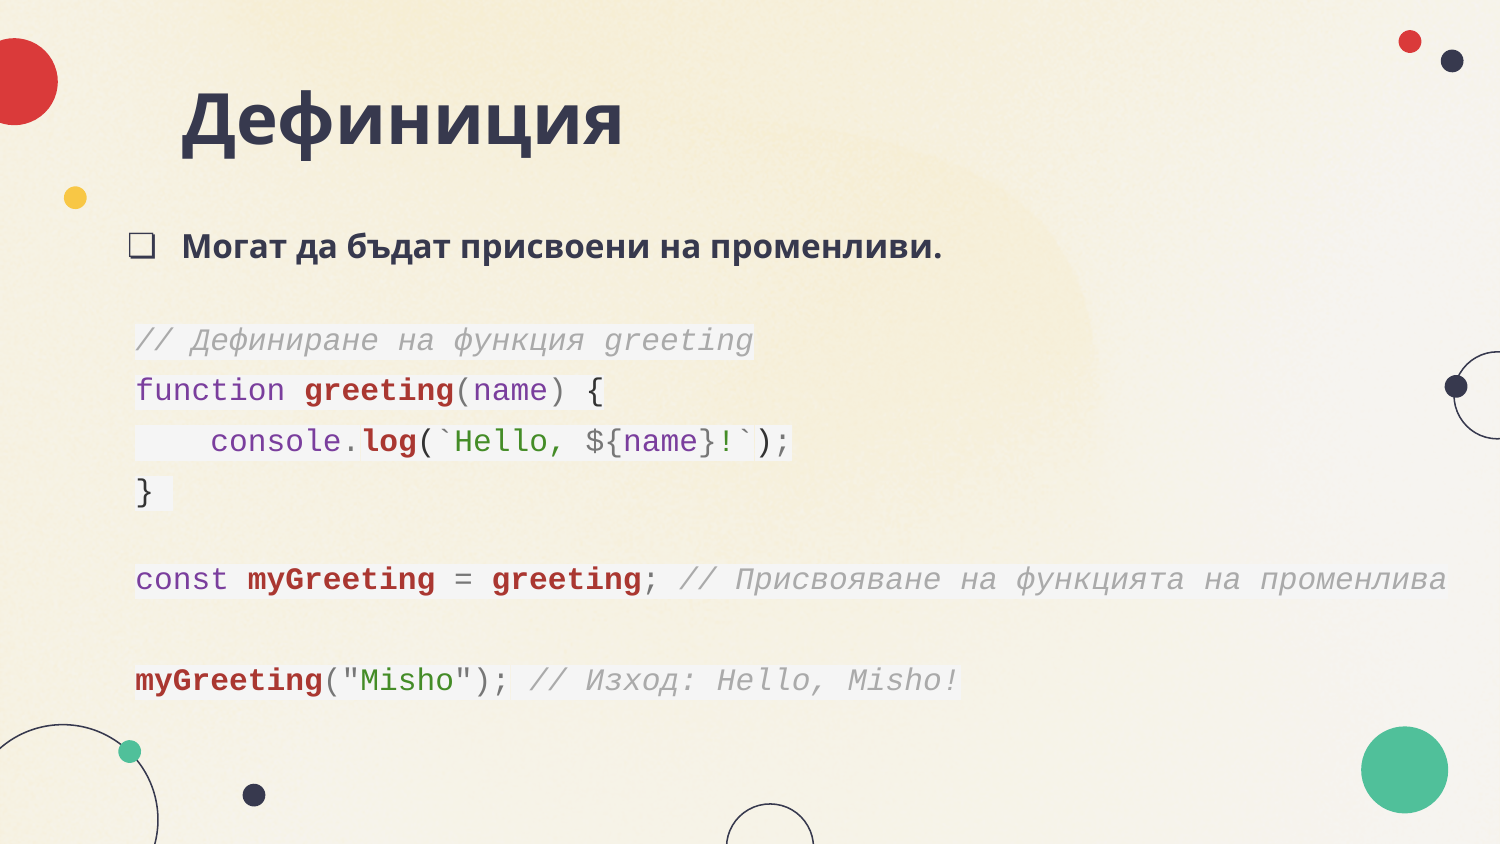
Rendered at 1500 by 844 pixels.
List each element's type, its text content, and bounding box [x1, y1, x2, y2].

text_box [118, 740, 142, 763]
text_box [0, 0, 1500, 844]
text_box // Дефиниране на функция greeting function greeting(name) { console.log(`Hello, ${name}!`); } const myGreeting = greeting; // Присвояване на функцията на променлива myGreeting("Misho"); // Изход: Hello, Misho! [120, 290, 1475, 712]
text_box [63, 186, 87, 210]
text_box Могат да бъдат присвоени на променливи. [91, 203, 1493, 280]
text_box [1475, 351, 1500, 439]
text_box [1398, 30, 1422, 45]
subtitle Дефиниция [167, 45, 1444, 118]
